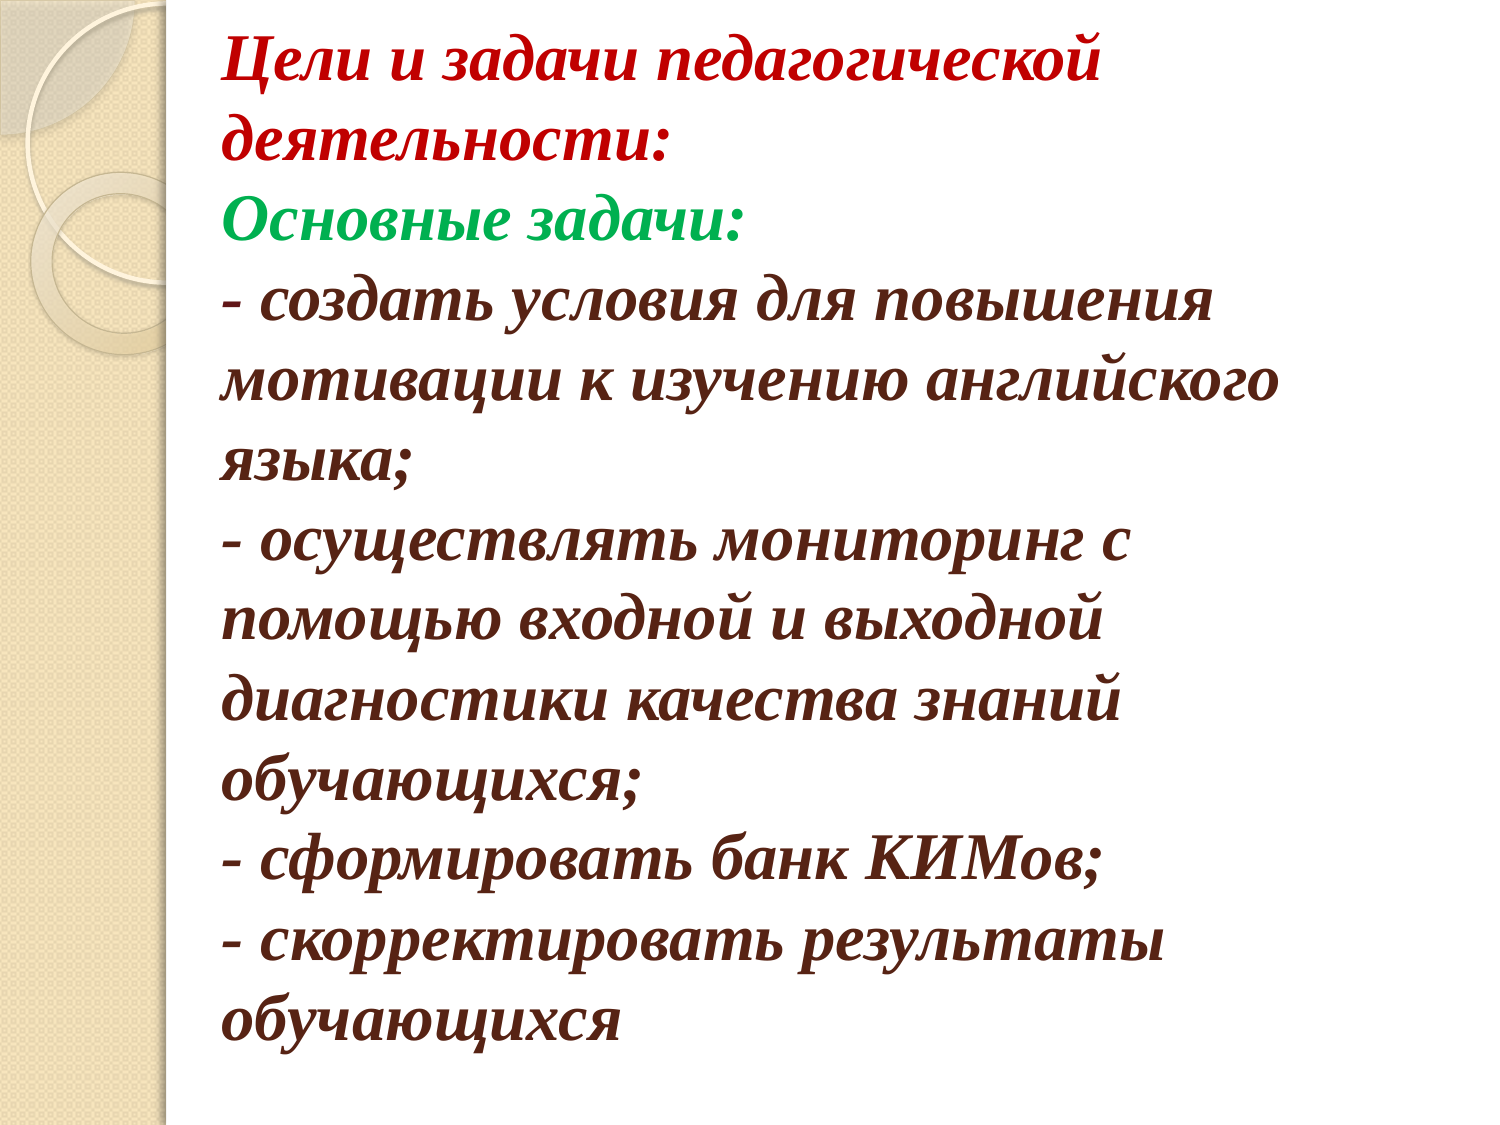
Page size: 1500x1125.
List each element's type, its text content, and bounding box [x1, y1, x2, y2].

title Цели и задачи педагогической деятельности: Основные задачи: - создать условия для повышения мотивации к изучению английского языка; - осуществлять мониторинг с помощью входной и выходной диагностики качества знаний обучающихся; - сформировать банк КИМов; - скорректировать результаты обучающихся [206, 101, 1376, 1125]
